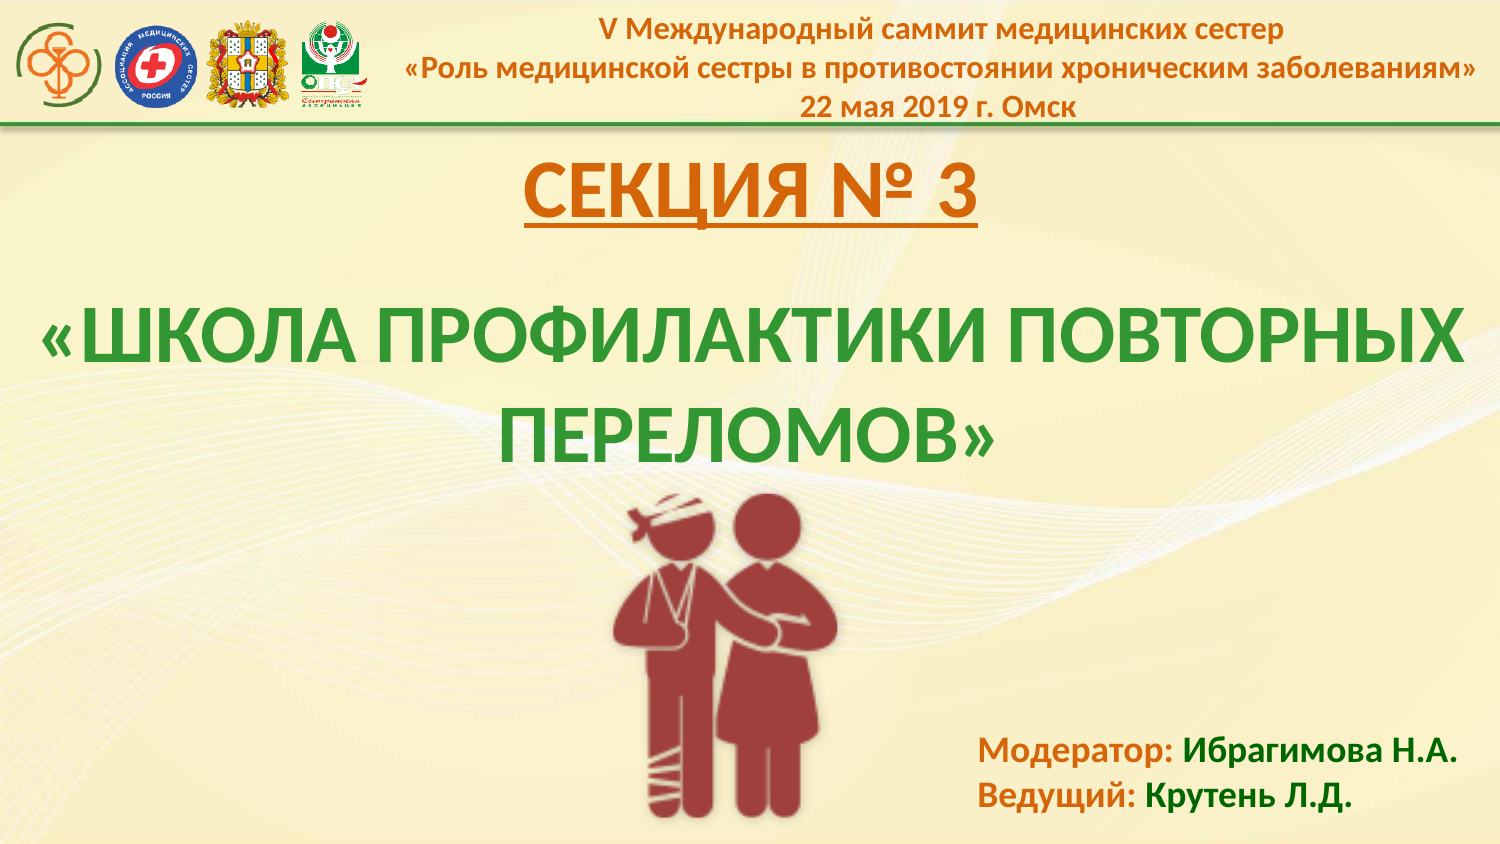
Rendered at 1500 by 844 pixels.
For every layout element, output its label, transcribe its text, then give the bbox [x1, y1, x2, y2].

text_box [13, 18, 367, 111]
text_box Модератор: Ибрагимова Н.А. Ведущий: Крутень Л.Д. [962, 717, 1483, 822]
picture [0, 0, 1500, 844]
text_box V Международный саммит медицинских сестер «Роль медицинской сестры в противостоянии хроническим заболеваниям» 22 мая 2019 г. Омск [383, 0, 1500, 132]
text_box СЕКЦИЯ № 3 «ШКОЛА ПРОФИЛАКТИКИ ПОВТОРНЫХ ПЕРЕЛОМОВ» [5, 126, 1497, 487]
